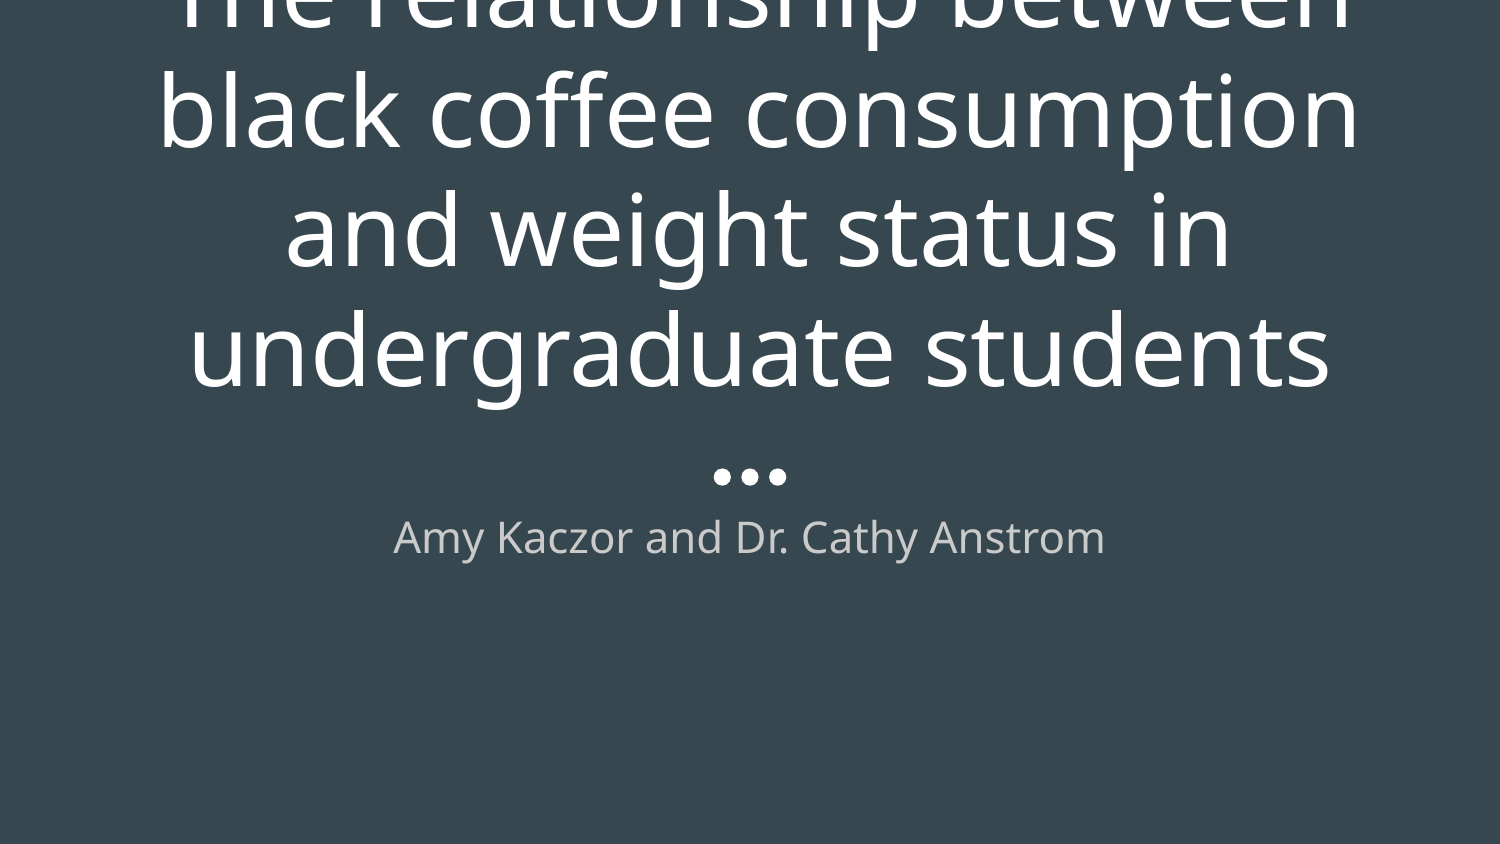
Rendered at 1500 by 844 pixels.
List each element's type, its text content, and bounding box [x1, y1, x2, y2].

title The relationship between black coffee consumption and weight status in undergraduate students [61, 211, 1459, 422]
subtitle Amy Kaczor and Dr. Cathy Anstrom [110, 494, 1390, 625]
